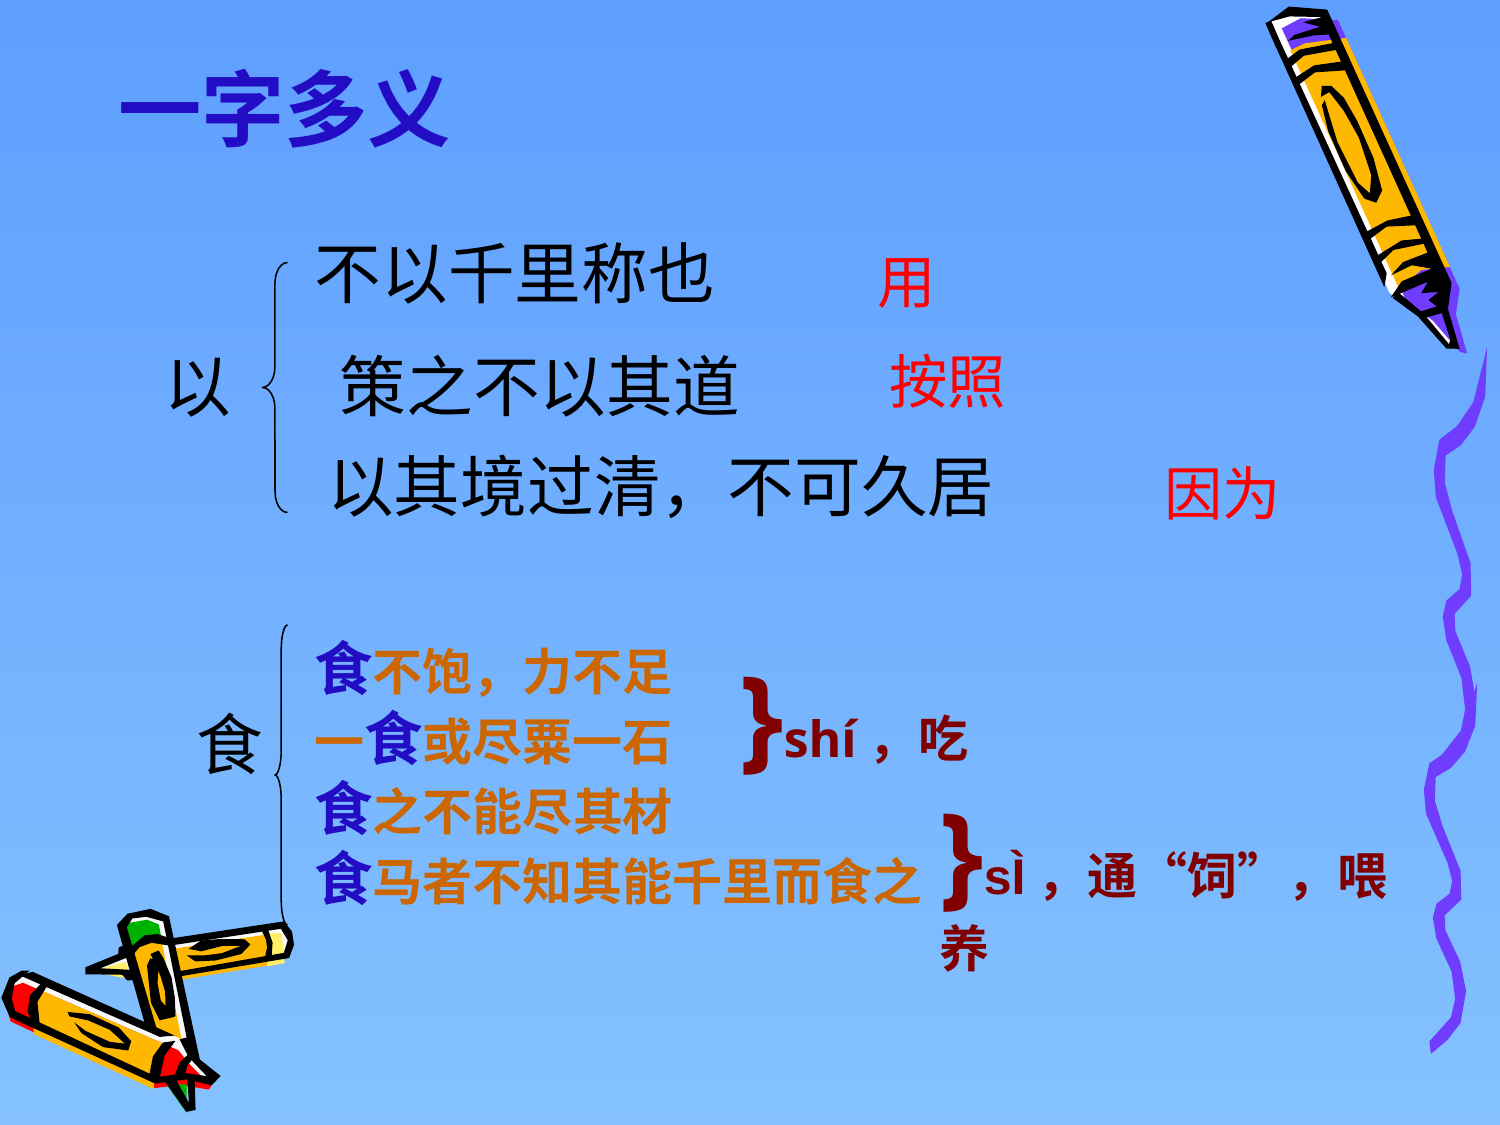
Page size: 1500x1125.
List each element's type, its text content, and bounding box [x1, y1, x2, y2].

text_box 以其境过清，不可久居 [312, 437, 1188, 533]
text_box 策之不以其道 [324, 337, 900, 433]
text_box 因为 [1149, 450, 1338, 535]
text_box 食 [181, 695, 262, 791]
text_box [262, 262, 288, 513]
text_box }sÌ，通“饲”，喂养 [924, 774, 1415, 985]
text_box 以 [150, 337, 263, 433]
text_box 一字多义 [103, 50, 1500, 165]
text_box 不以千里称也 [300, 224, 1013, 320]
text_box [274, 624, 288, 925]
text_box }shí，吃 [725, 637, 1114, 788]
text_box 按照 [875, 337, 1039, 423]
text_box 食不饱，力不足 一食或尽粟一石 食之不能尽其材 食马者不知其能千里而食之 [300, 624, 1056, 920]
text_box 用 [862, 237, 1038, 323]
